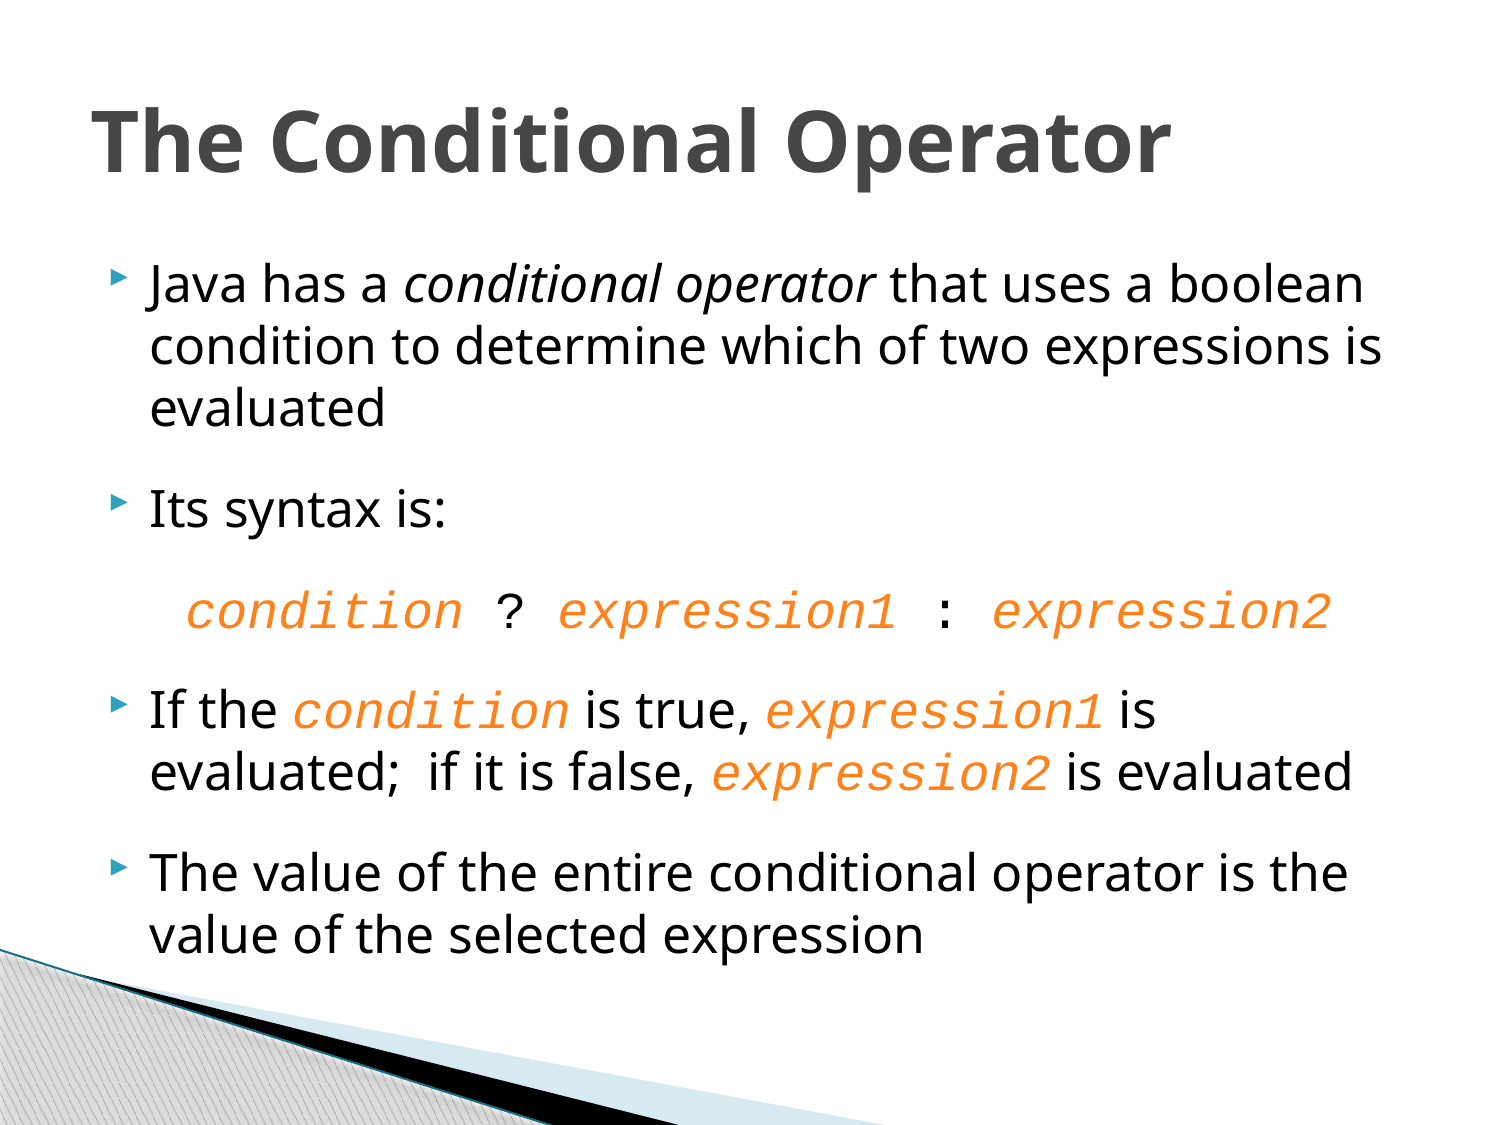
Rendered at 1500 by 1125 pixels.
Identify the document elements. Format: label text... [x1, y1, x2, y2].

title The Conditional Operator [75, 45, 1425, 233]
list Java has a conditional operator that uses a boolean condition to determine which of two expressions is evaluated Its syntax is: condition ? expression1 : expression2 If the condition is true, expression1 is evaluated; if it is false, expression2 is evaluated The value of the entire conditional operator is the value of the selected expression [75, 243, 1425, 986]
